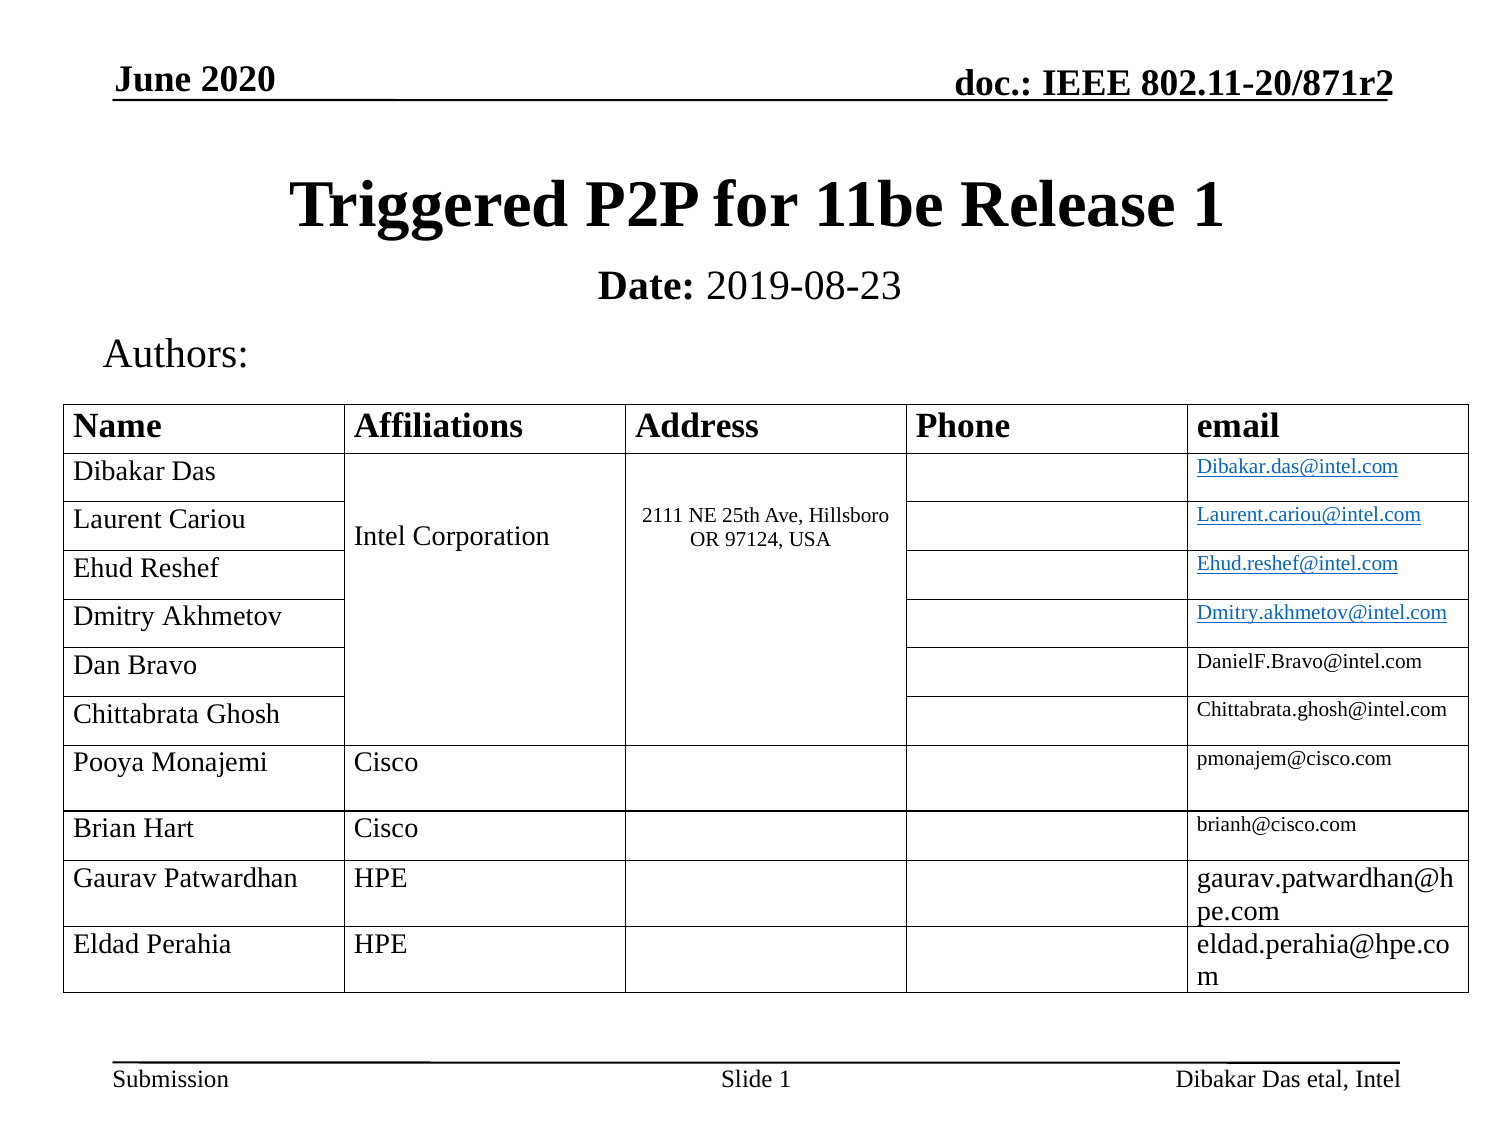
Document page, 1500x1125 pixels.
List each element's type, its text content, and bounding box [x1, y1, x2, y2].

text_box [49, 403, 1500, 1035]
slide_number Slide 1 [712, 1061, 800, 1123]
title Triggered P2P for 11be Release 1 [112, 112, 1388, 249]
text_box Authors: [87, 318, 325, 381]
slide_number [114, 54, 493, 100]
list Date: 2019-08-23 [112, 249, 1388, 316]
footer Dibakar Das etal, Intel [902, 1061, 1402, 1093]
